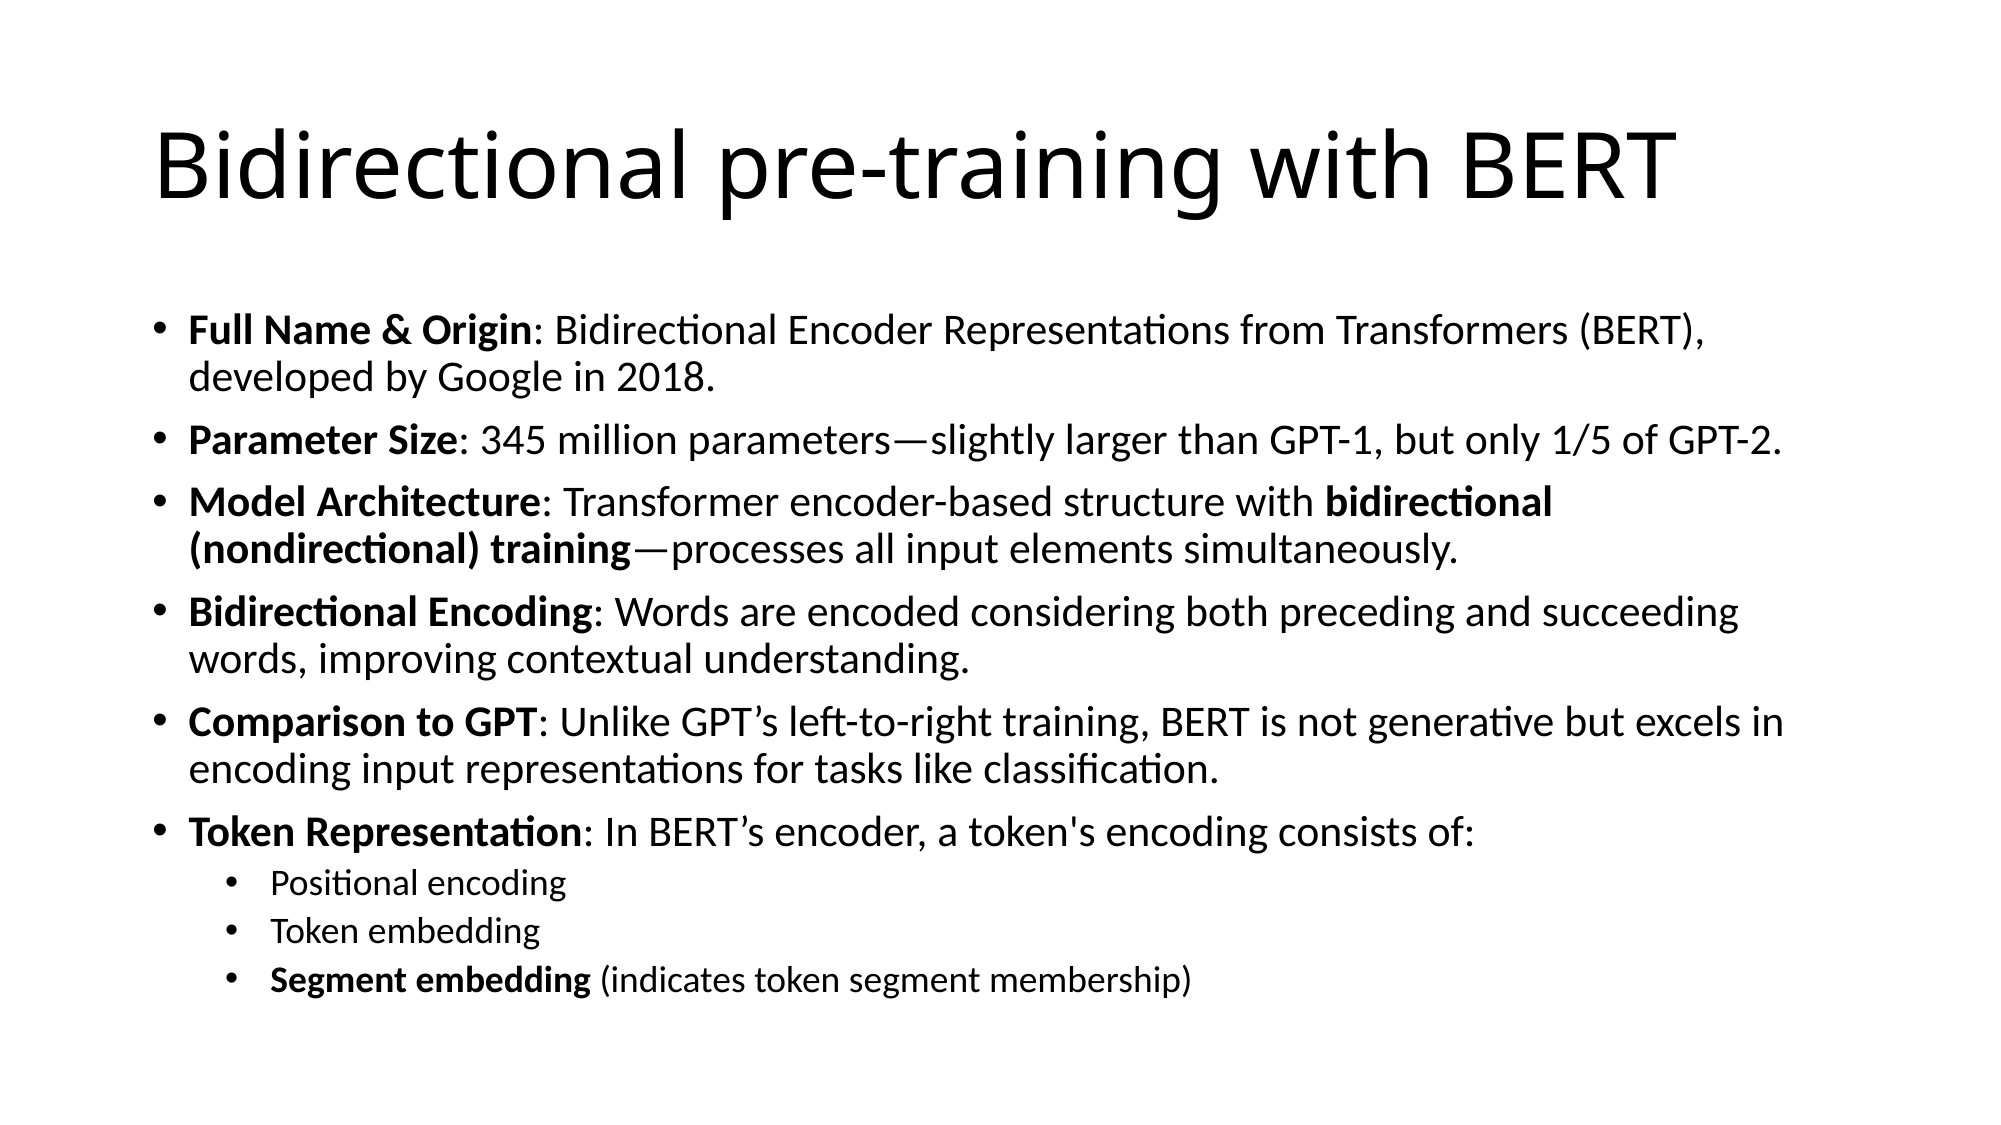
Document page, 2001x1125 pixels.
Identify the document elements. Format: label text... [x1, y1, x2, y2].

title Bidirectional pre-training with BERT [137, 59, 1863, 278]
list Full Name & Origin: Bidirectional Encoder Representations from Transformers (BERT), developed by Google in 2018. Parameter Size: 345 million parameters—slightly larger than GPT-1, but only 1/5 of GPT-2. Model Architecture: Transformer encoder-based structure with bidirectional (nondirectional) training—processes all input elements simultaneously. Bidirectional Encoding: Words are encoded considering both preceding and succeeding words, improving contextual understanding. Comparison to GPT: Unlike GPT’s left-to-right training, BERT is not generative but excels in encoding input representations for tasks like classification. Token Representation: In BERT’s encoder, a token's encoding consists of: Positional encoding Token embedding Segment embedding (indicates token segment membership) [137, 299, 1863, 1014]
